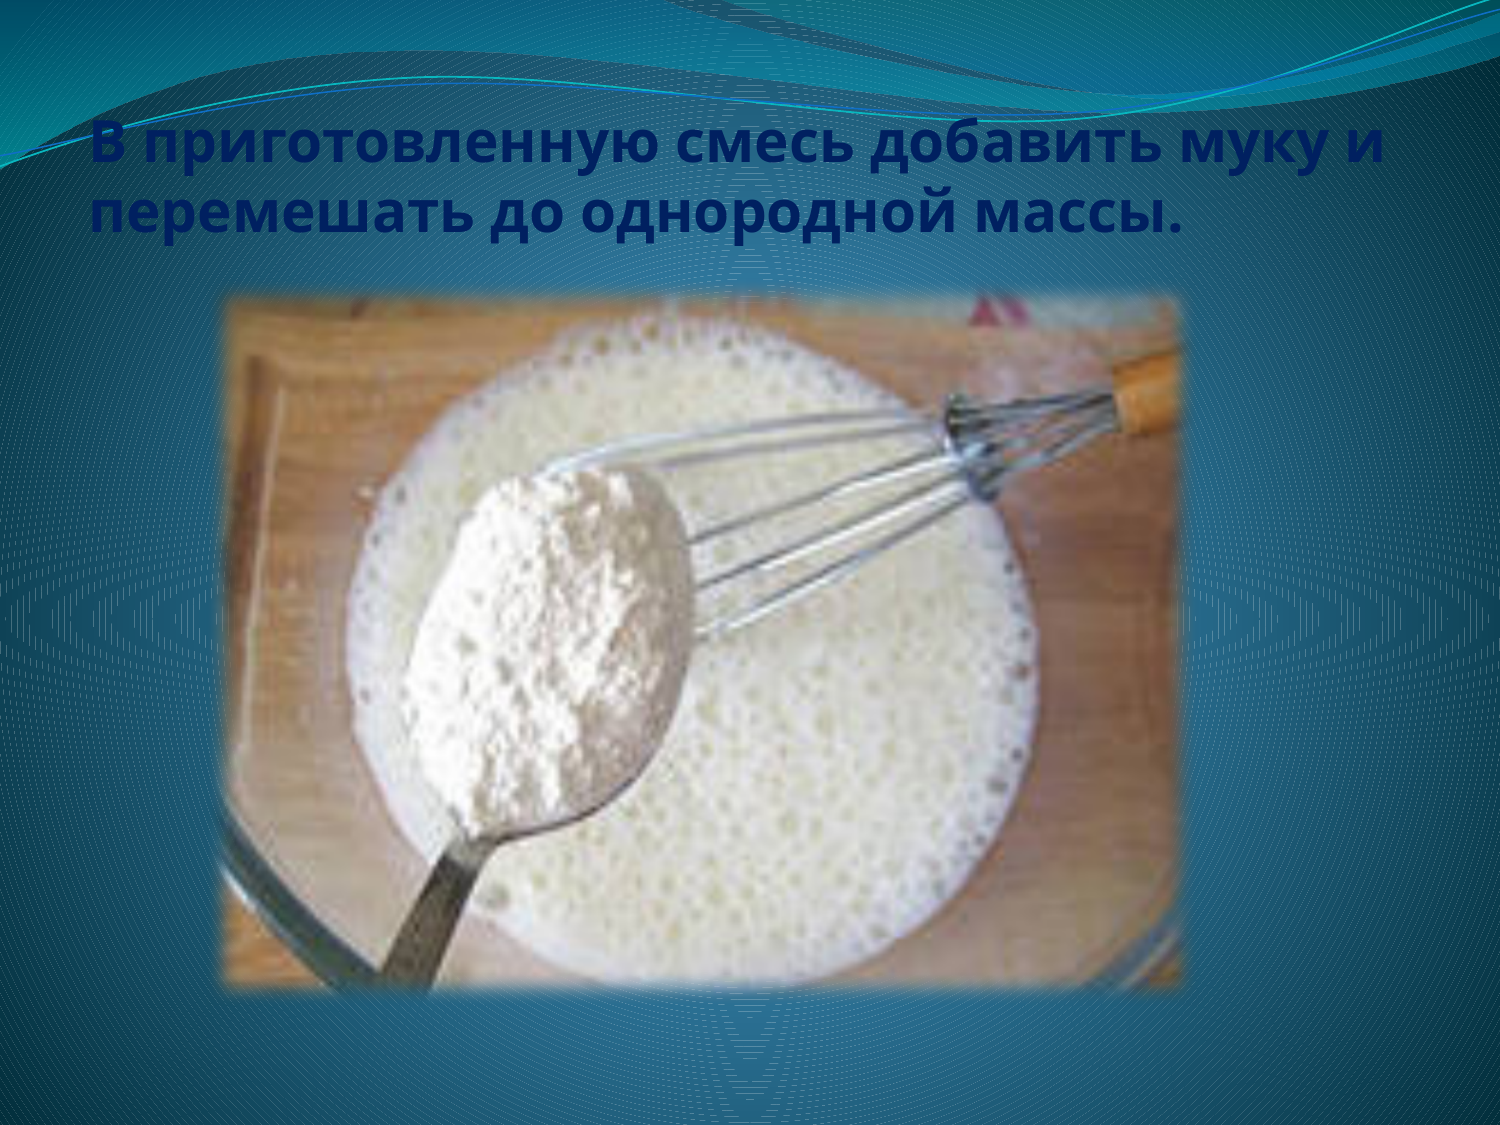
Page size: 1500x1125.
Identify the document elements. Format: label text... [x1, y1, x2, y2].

picture [206, 278, 1200, 1006]
title В приготовленную смесь добавить муку и перемешать до однородной массы. [88, 90, 1459, 315]
